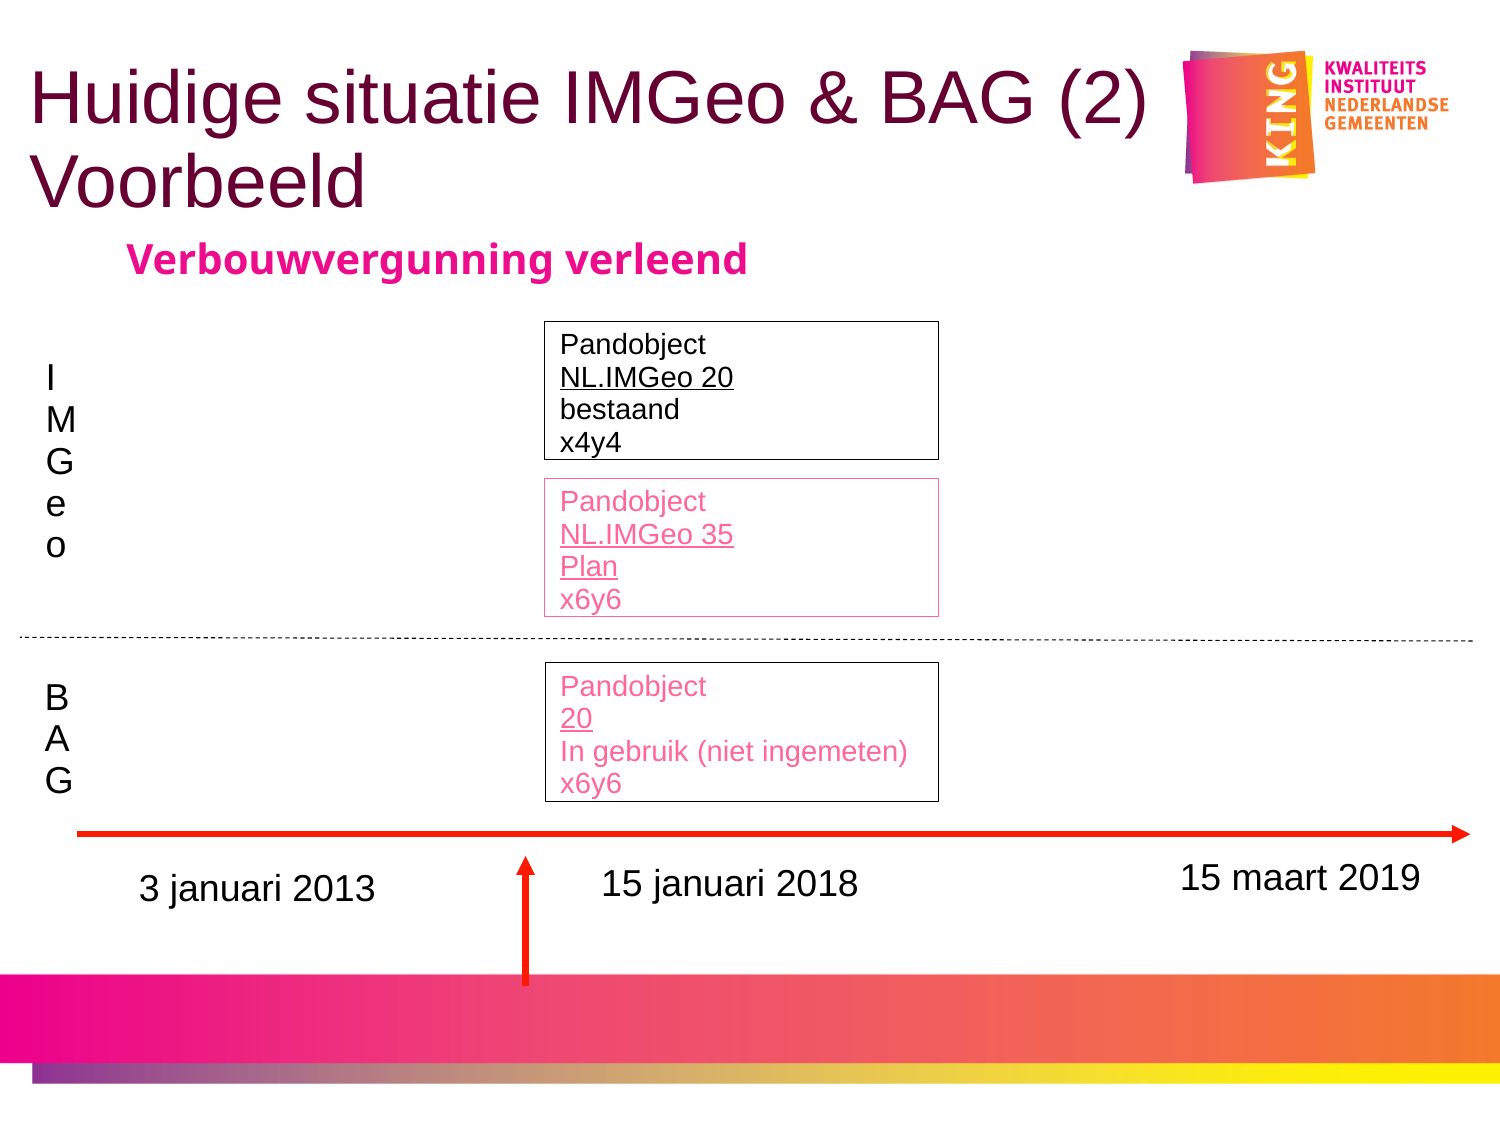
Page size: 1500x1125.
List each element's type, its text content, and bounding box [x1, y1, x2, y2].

picture [0, 0, 1500, 1125]
text_box 15 maart 2019 [1165, 849, 1437, 906]
text_box Pandobject NL.IMGeo 20 bestaand x4y4 [544, 321, 939, 460]
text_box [19, 636, 1473, 642]
text_box I M G e o [30, 349, 92, 574]
text_box Pandobject 20 In gebruik (niet ingemeten) x6y6 [545, 662, 939, 802]
text_box 15 januari 2018 [586, 856, 874, 913]
text_box 3 januari 2013 [113, 860, 391, 918]
list Verbouwvergunning verleend [111, 224, 1500, 329]
text_box Pandobject NL.IMGeo 35 Plan x6y6 [544, 478, 939, 617]
text_box B A G [29, 669, 89, 810]
title Huidige situatie IMGeo & BAG (2) Voorbeeld [29, 46, 1500, 235]
